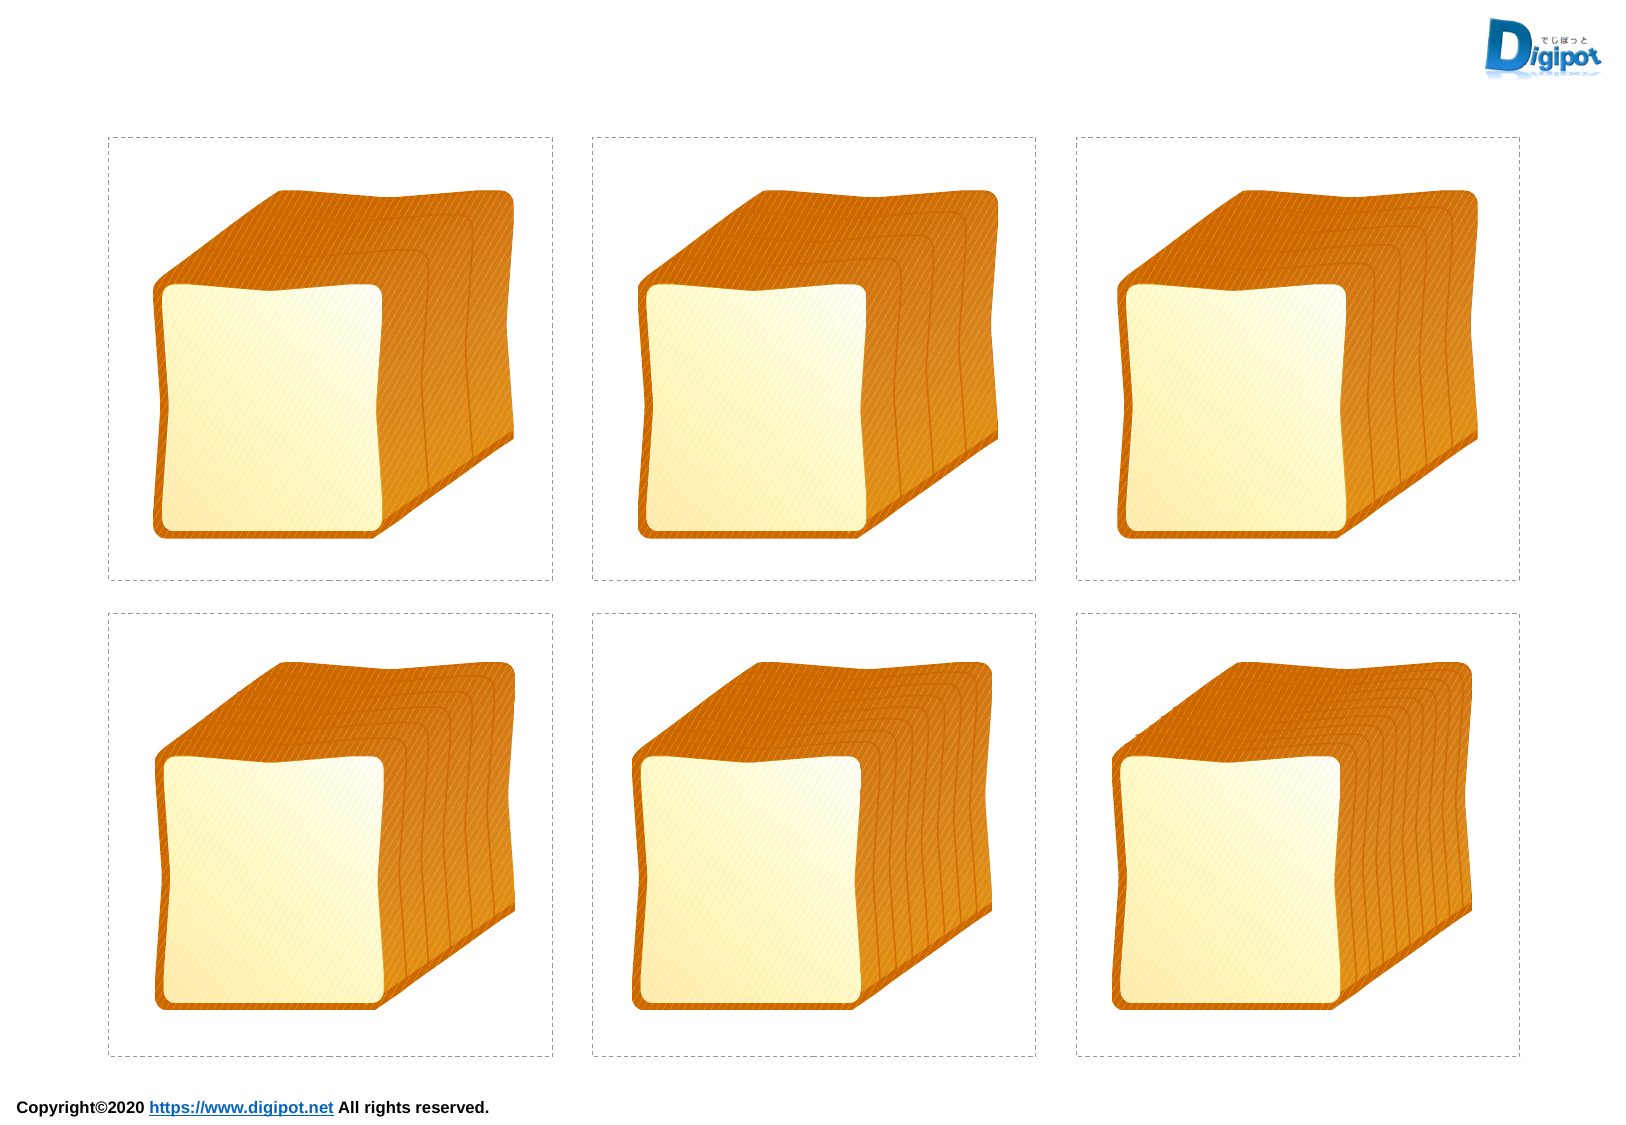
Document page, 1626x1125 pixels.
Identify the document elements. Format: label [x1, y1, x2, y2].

text_box [153, 190, 514, 539]
text_box [631, 662, 993, 1011]
text_box [154, 662, 516, 1011]
picture [1485, 18, 1602, 82]
text_box [637, 190, 998, 539]
text_box [1117, 190, 1478, 539]
text_box [1111, 662, 1472, 1011]
